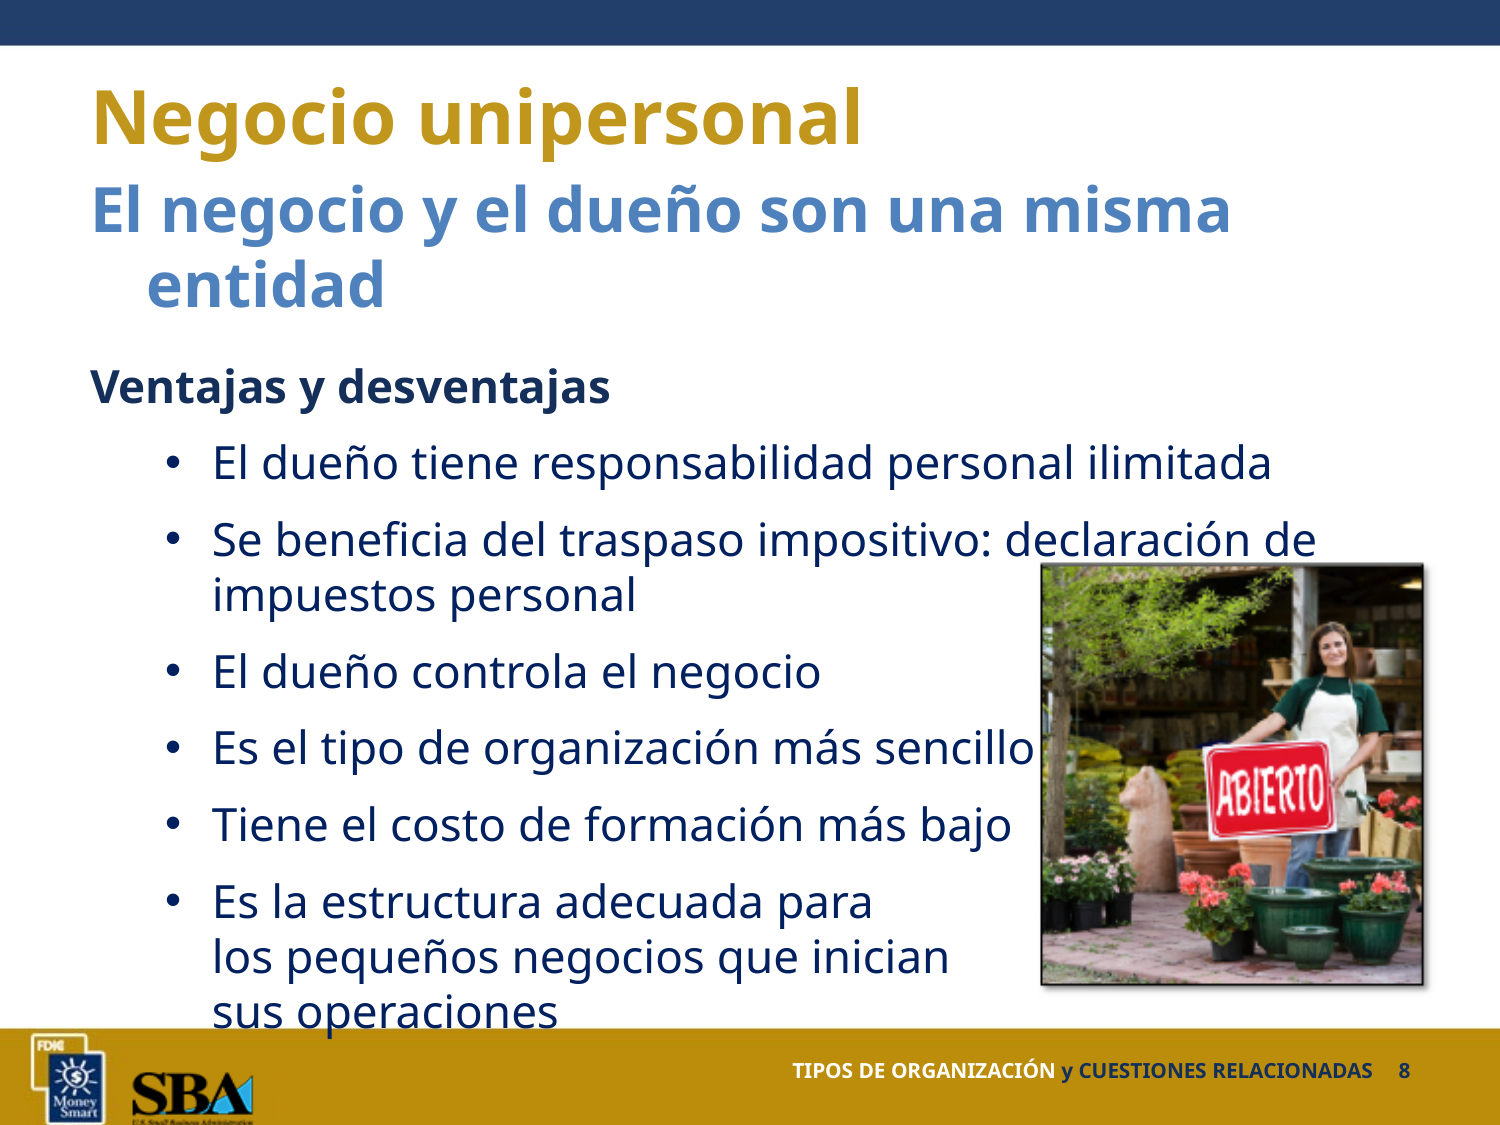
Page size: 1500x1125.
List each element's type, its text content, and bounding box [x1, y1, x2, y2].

title Negocio unipersonal [74, 62, 1426, 162]
picture [0, 0, 1500, 1125]
list El negocio y el dueño son una misma entidad Ventajas y desventajas El dueño tiene responsabilidad personal ilimitada Se beneficia del traspaso impositivo: declaración de impuestos personal El dueño controla el negocio Es el tipo de organización más sencillo Tiene el costo de formación más bajo Es la estructura adecuada para los pequeños negocios que inician sus operaciones [74, 162, 1463, 1026]
